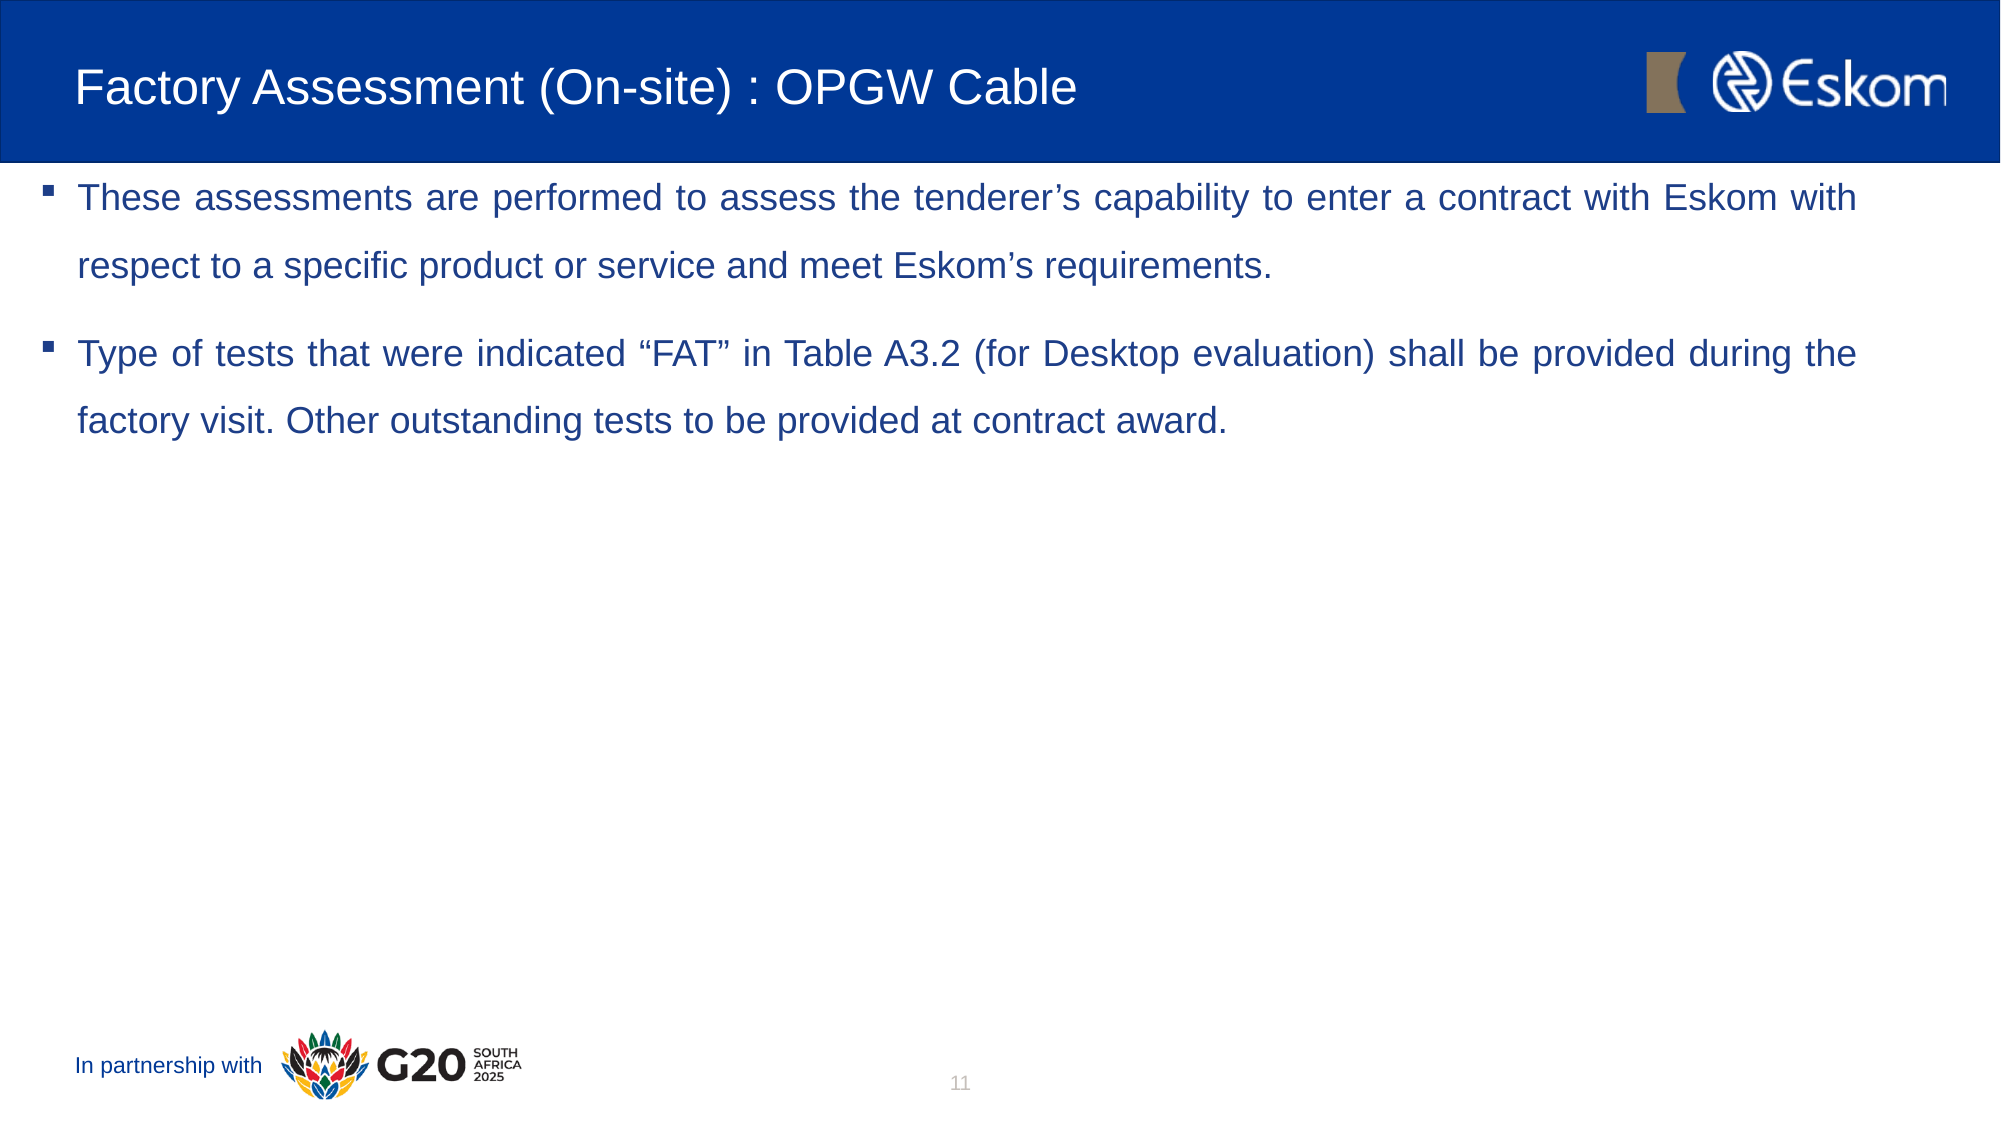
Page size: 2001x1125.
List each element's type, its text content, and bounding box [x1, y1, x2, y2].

slide_number [99, 1058, 481, 1103]
slide_number 11 [858, 1058, 1063, 1103]
list These assessments are performed to assess the tenderer’s capability to enter a contract with Eskom with respect to a specific product or service and meet Eskom’s requirements. Type of tests that were indicated “FAT” in Table A3.2 (for Desktop evaluation) shall be provided during the factory visit. Other outstanding tests to be provided at contract award. [24, 143, 1874, 1020]
title Factory Assessment (On-site) : OPGW Cable [59, 33, 1620, 143]
picture [280, 1029, 526, 1100]
